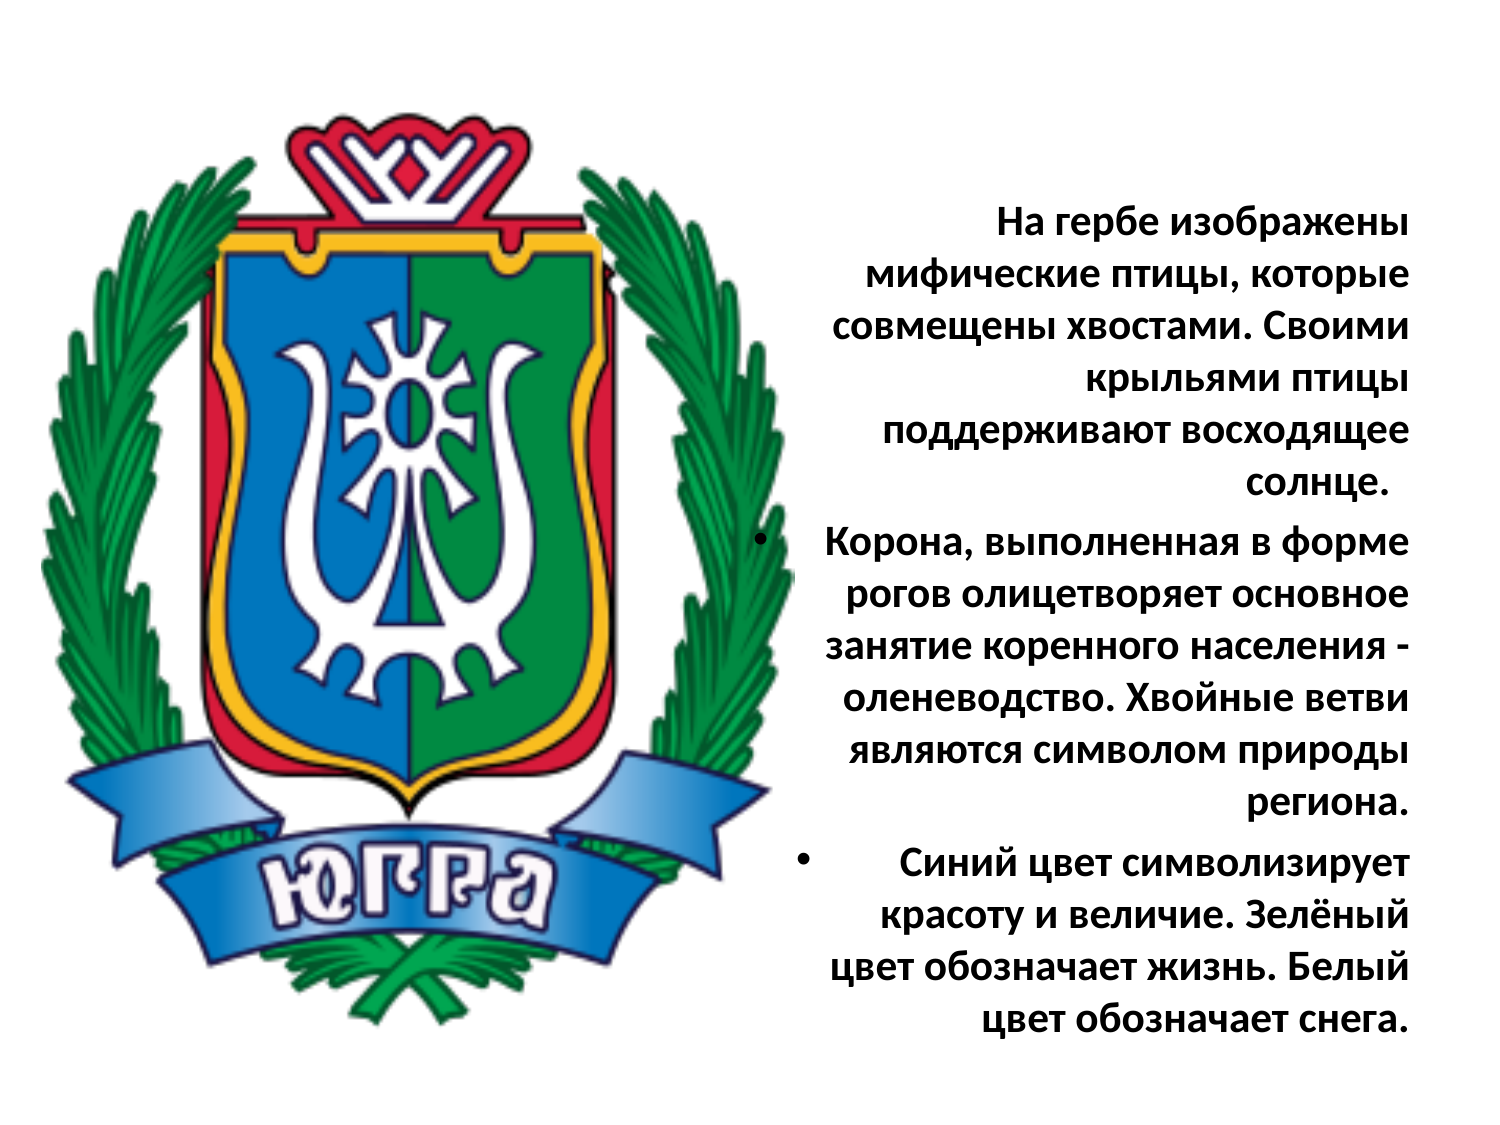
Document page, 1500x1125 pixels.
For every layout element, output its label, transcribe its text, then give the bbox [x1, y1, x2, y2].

picture [41, 101, 795, 1033]
list На гербе изображены мифические птицы, которые совмещены хвостами. Своими крыльями птицы поддерживают восходящее солнце. Корона, выполненная в форме рогов олицетворяет основное занятие коренного населения - оленеводство. Хвойные ветви являются символом природы региона. Синий цвет символизирует красоту и величие. Зелёный цвет обозначает жизнь. Белый цвет обозначает снега. [738, 184, 1425, 1059]
